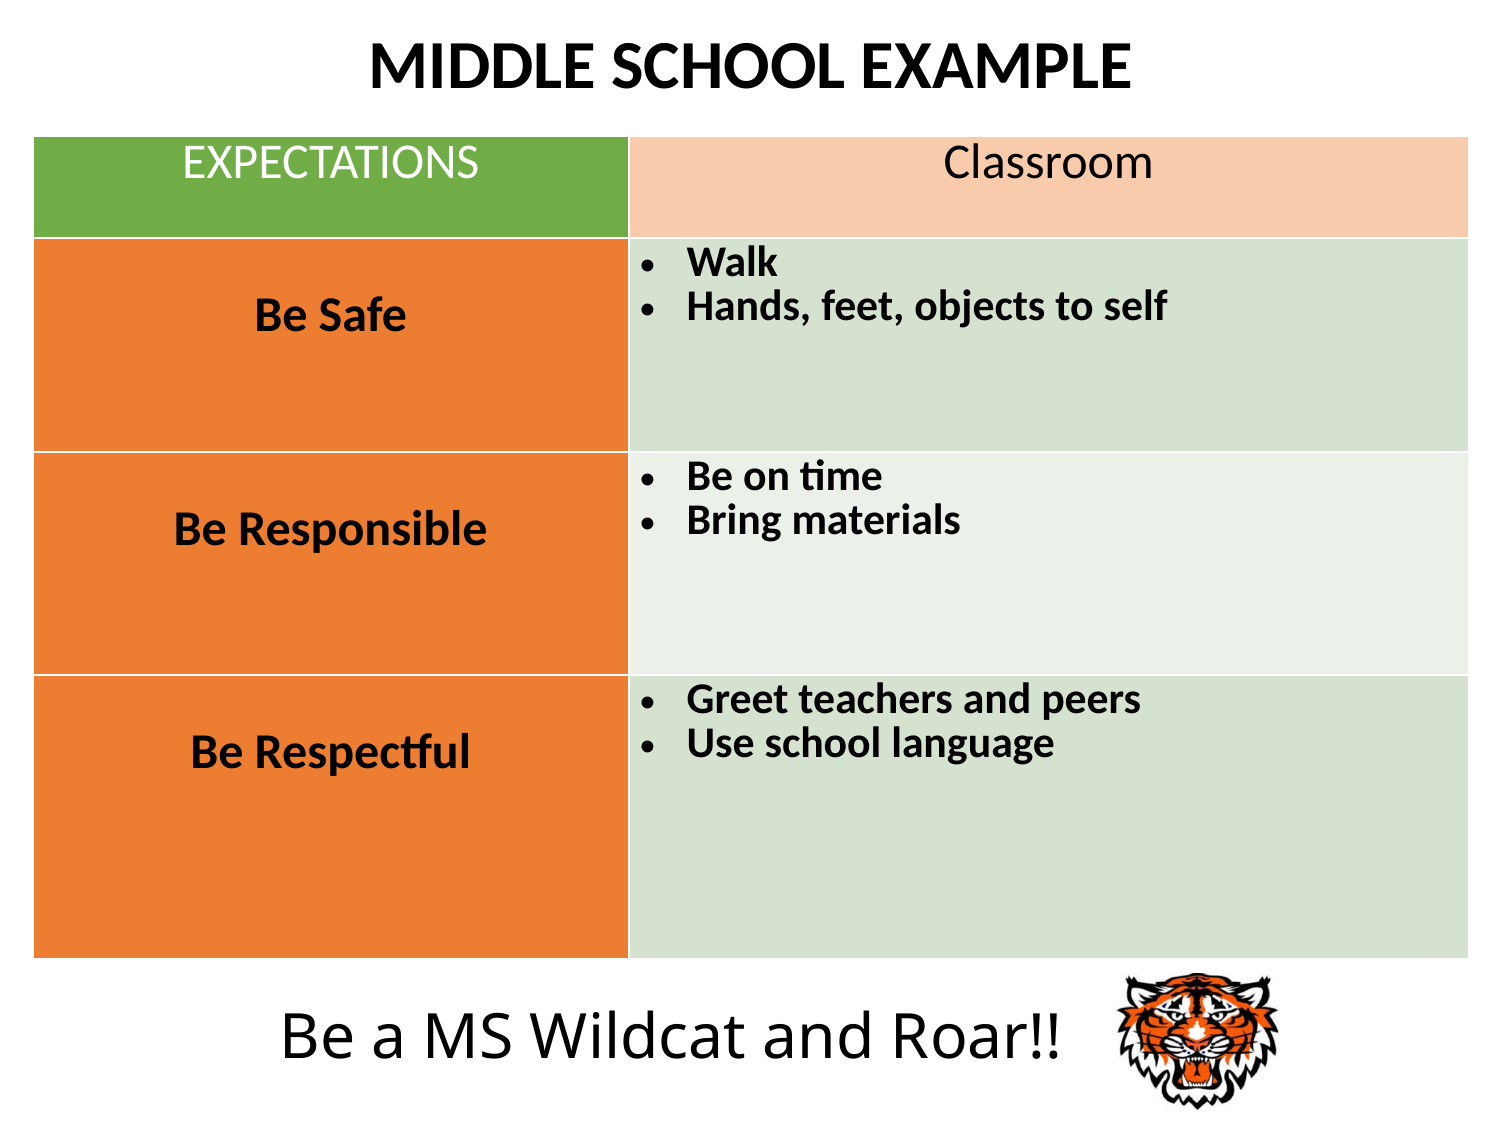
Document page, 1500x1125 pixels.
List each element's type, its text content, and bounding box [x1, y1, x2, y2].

text_box Be a MS Wildcat and Roar!! [187, 989, 1112, 1079]
table_cell Be Respectful [34, 676, 628, 958]
table_cell Greet teachers and peers Use school language [630, 676, 1468, 958]
table_cell Be on time Bring materials [630, 453, 1468, 674]
table_cell Be Safe [34, 239, 628, 451]
table_cell Walk Hands, feet, objects to self [630, 239, 1468, 451]
table_header EXPECTATIONS [34, 137, 628, 237]
table_cell Be Responsible [34, 453, 628, 674]
text_box MIDDLE SCHOOL EXAMPLE [331, 12, 1172, 110]
table_header Classroom [630, 137, 1468, 237]
picture [1112, 973, 1283, 1111]
